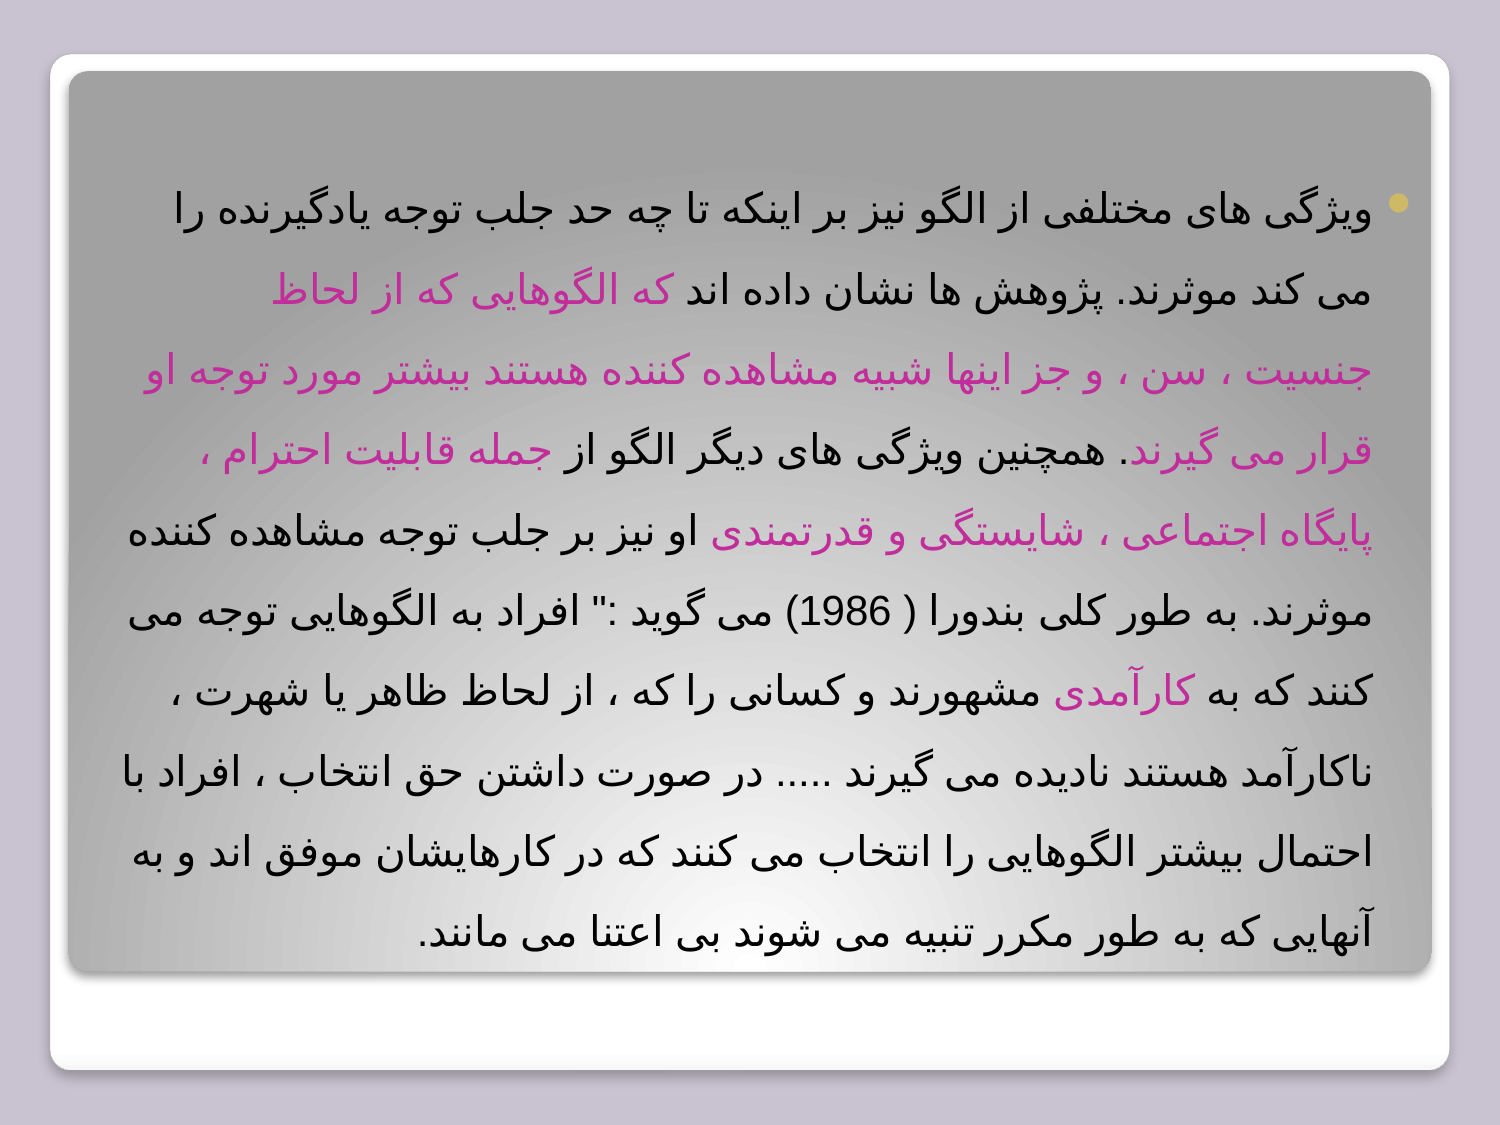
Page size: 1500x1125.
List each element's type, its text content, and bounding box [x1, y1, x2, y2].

list ویژگی های مختلفی از الگو نیز بر اینکه تا چه حد جلب توجه یادگیرنده را می کند موثرند. پژوهش ها نشان داده اند که الگوهایی که از لحاظ جنسیت ، سن ، و جز اینها شبیه مشاهده کننده هستند بیشتر مورد توجه او قرار می گیرند. همچنین ویژگی های دیگر الگو از جمله قابلیت احترام ، پایگاه اجتماعی ، شایستگی و قدرتمندی او نیز بر جلب توجه مشاهده کننده موثرند. به طور کلی بندورا ( 1986) می گوید :" افراد به الگوهایی توجه می کنند که به کارآمدی مشهورند و کسانی را که ، از لحاظ ظاهر یا شهرت ، ناکارآمد هستند نادیده می گیرند ..... در صورت داشتن حق انتخاب ، افراد با احتمال بیشتر الگوهایی را انتخاب می کنند که در کارهایشان موفق اند و به آنهایی که به طور مکرر تنبیه می شوند بی اعتنا می مانند. [82, 137, 1425, 1025]
